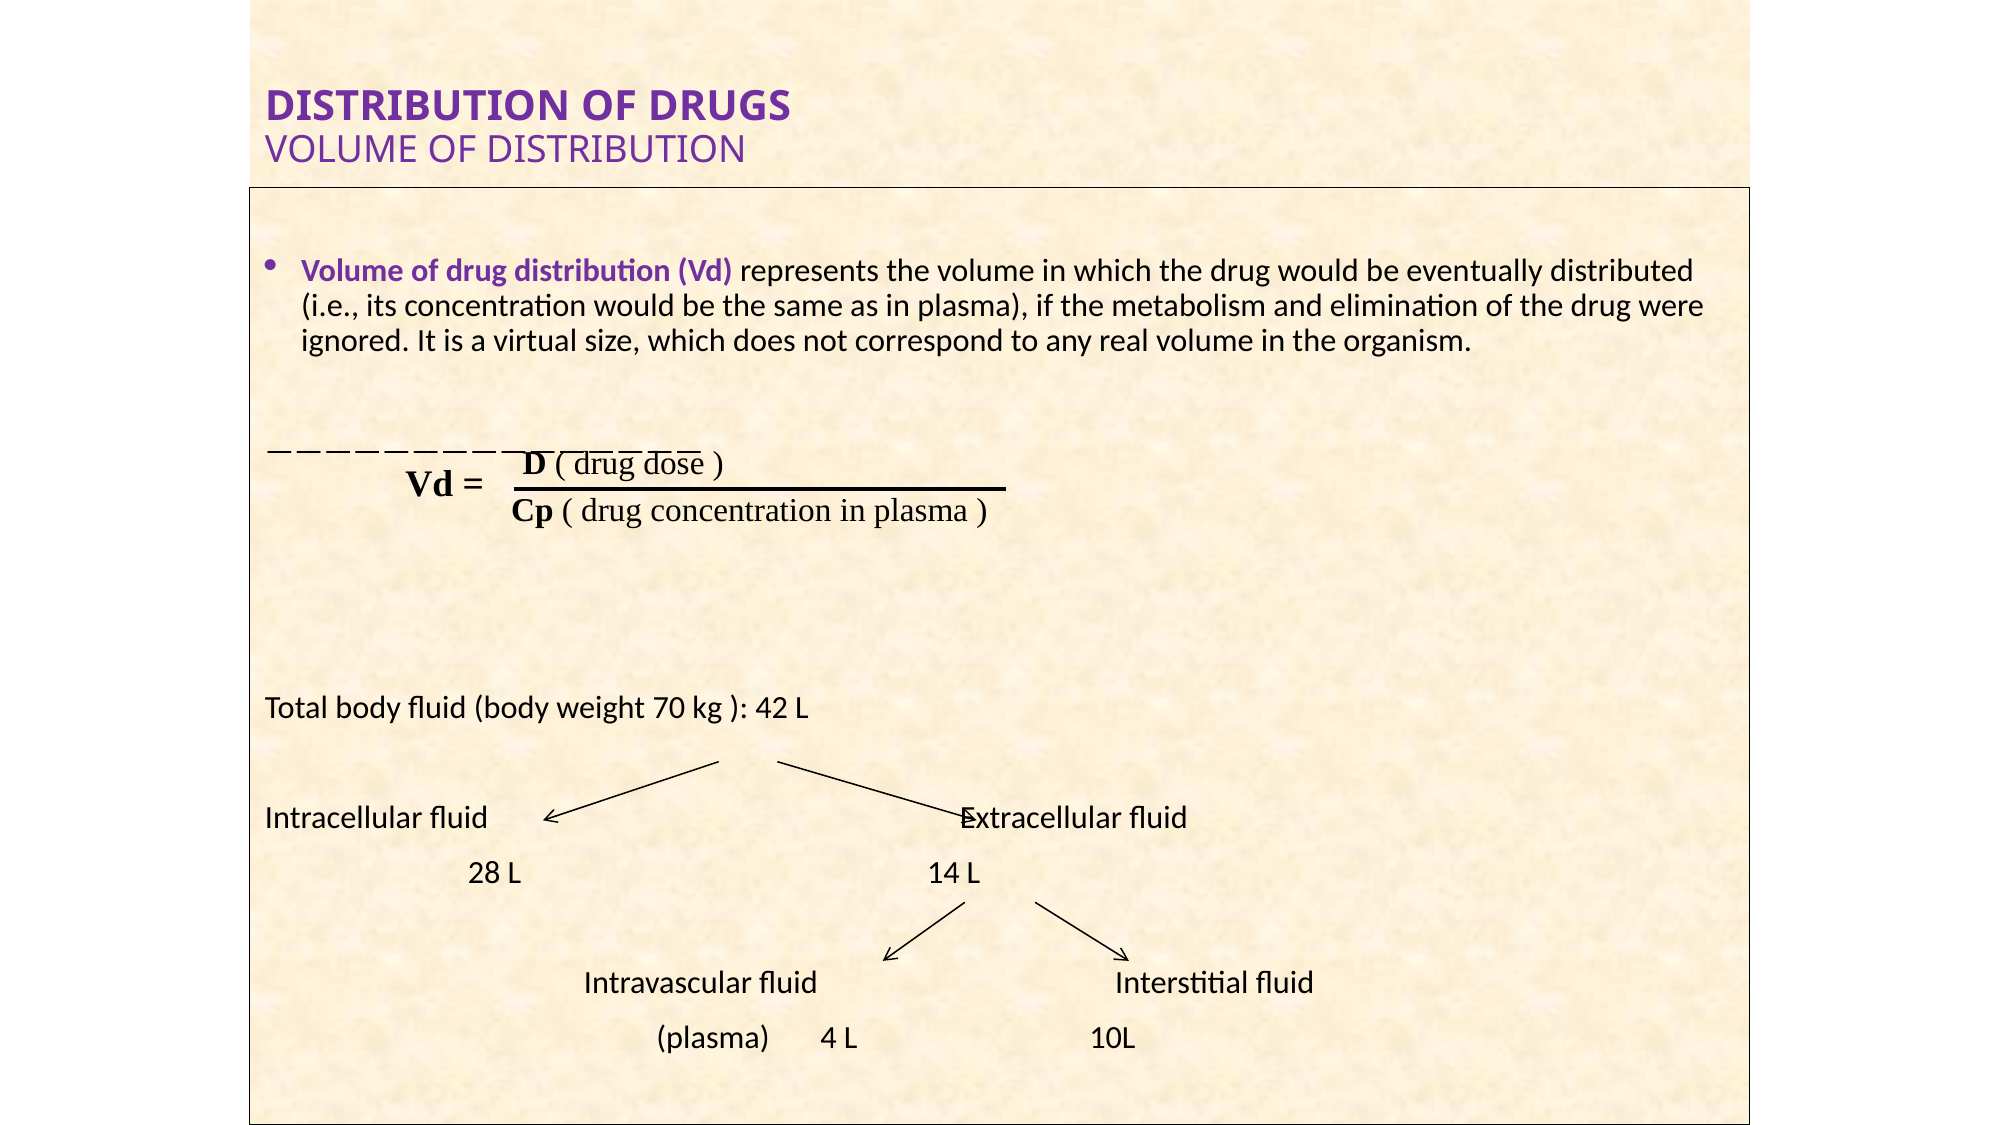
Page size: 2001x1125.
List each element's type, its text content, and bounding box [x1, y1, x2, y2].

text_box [542, 761, 719, 821]
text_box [1035, 902, 1129, 961]
list Volume of drug distribution (Vd) represents the volume in which the drug would be eventually distributed (i.e., its concentration would be the same as in plasma), if the metabolism and elimination of the drug were ignored. It is a virtual size, which does not correspond to any real volume in the organism. ——————————————— Total body fluid (body weight 70 kg ): 42 L Intracellular fluid Extracellular fluid 28 L 14 L Intravascular fluid Interstitial fluid (plasma) 4 L 10L [249, 187, 1750, 1125]
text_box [777, 761, 977, 821]
text_box Cp ( drug concentration in plasma ) [413, 480, 1059, 536]
text_box Vd = [390, 451, 508, 512]
text_box D ( drug dose ) [507, 433, 825, 480]
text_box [882, 902, 965, 961]
title DISTRIBUTION OF DRUGS VOLUME OF DISTRIBUTION [249, 0, 1750, 187]
